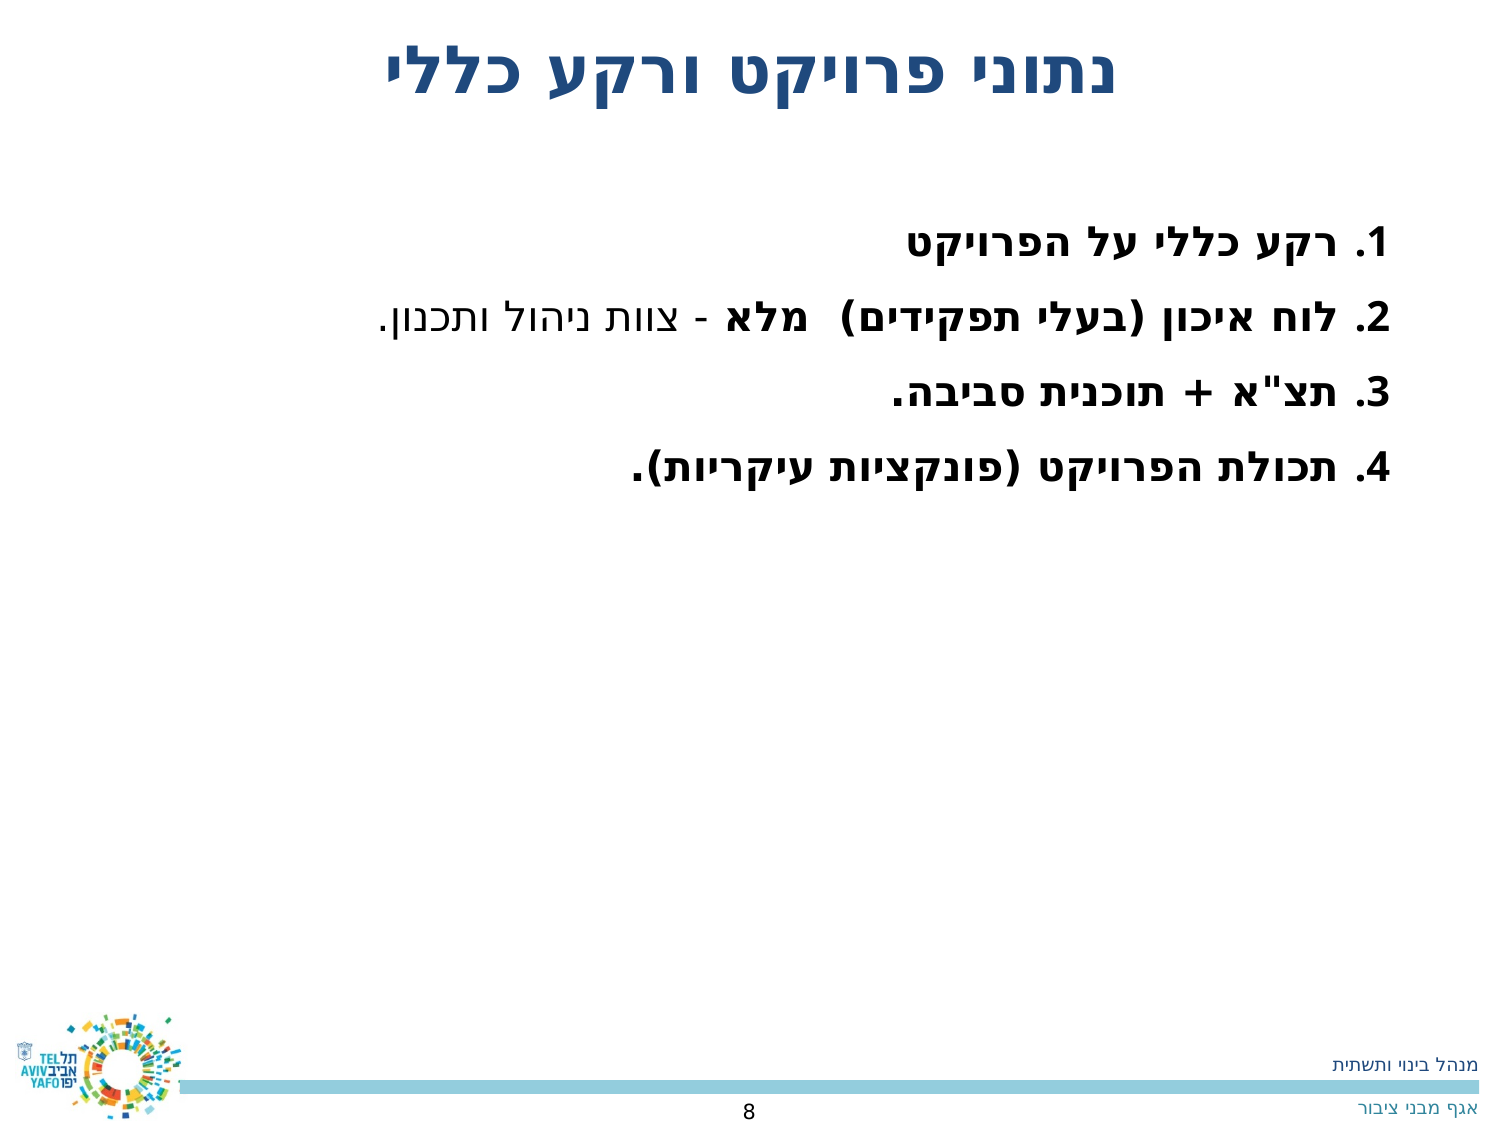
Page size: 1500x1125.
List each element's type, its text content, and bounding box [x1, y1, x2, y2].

text_box רקע כללי על הפרויקט לוח איכון (בעלי תפקידים) מלא - צוות ניהול ותכנון. תצ"א + תוכנית סביבה. תכולת הפרויקט (פונקציות עיקריות). [89, 181, 1485, 497]
picture [15, 1012, 188, 1121]
text_box נתוני פרויקט ורקע כללי [348, 15, 1157, 120]
